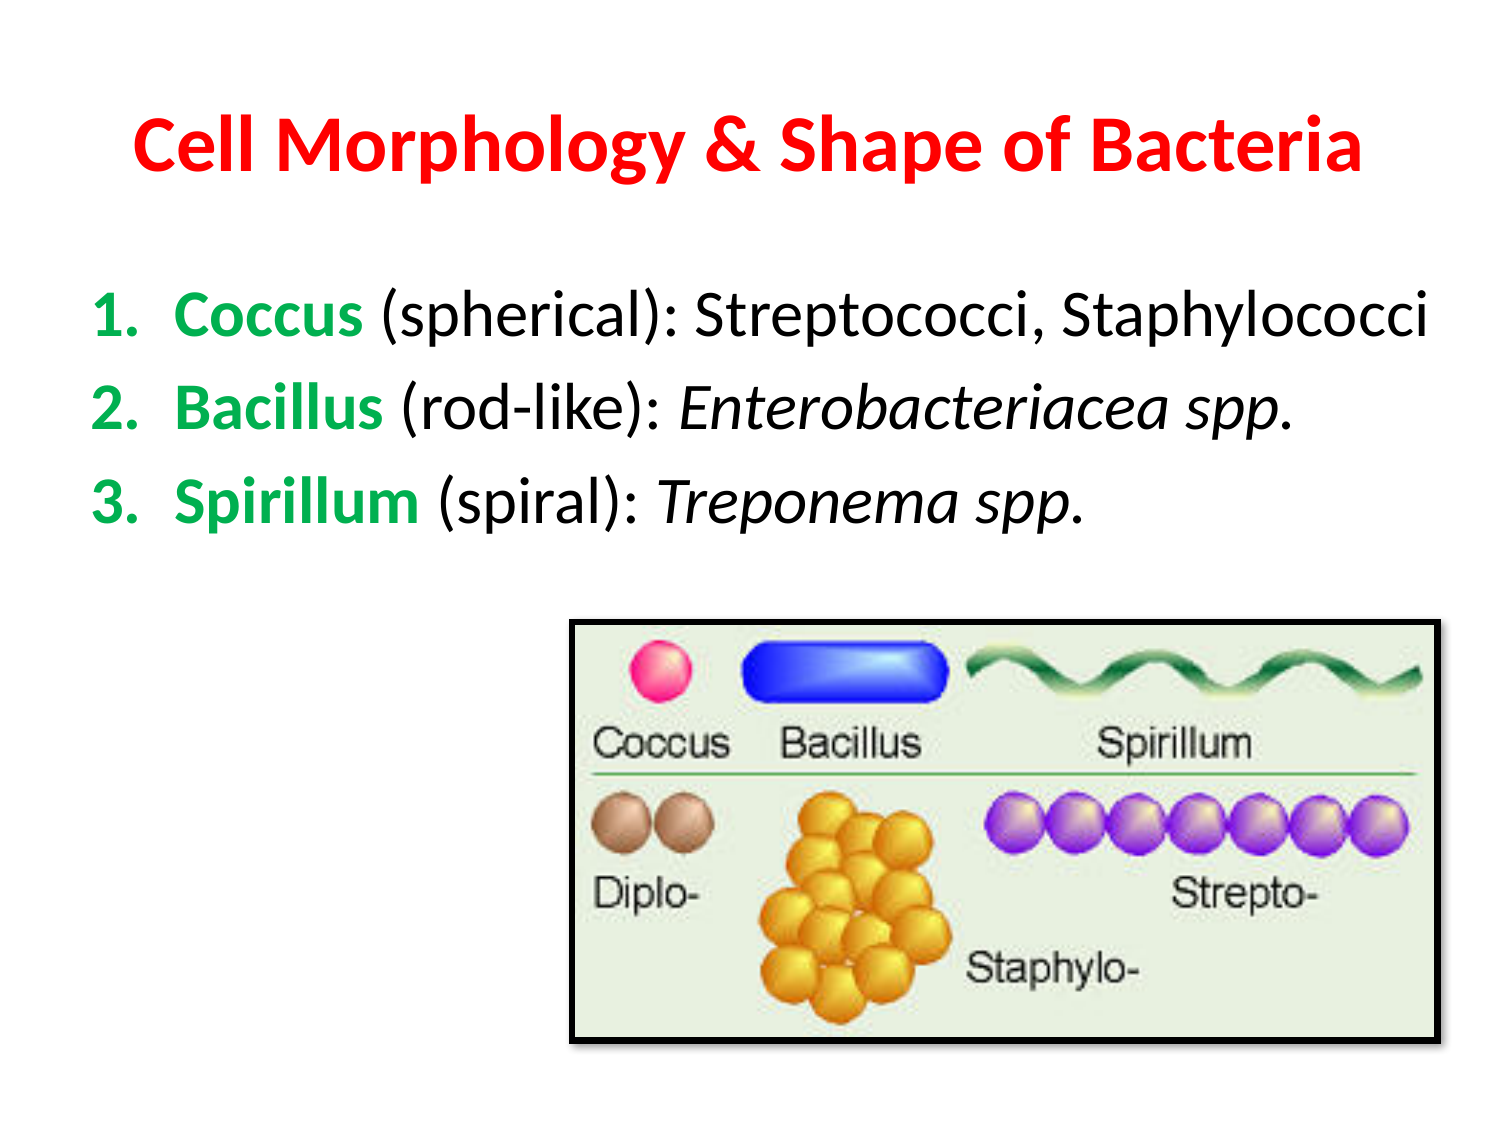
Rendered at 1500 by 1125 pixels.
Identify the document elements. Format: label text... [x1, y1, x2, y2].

list Coccus (spherical): Streptococci, Staphylococci Bacillus (rod-like): Enterobacteriacea spp. Spirillum (spiral): Treponema spp. [75, 262, 1450, 1005]
picture [574, 624, 1435, 1038]
title Cell Morphology & Shape of Bacteria [75, 45, 1425, 233]
